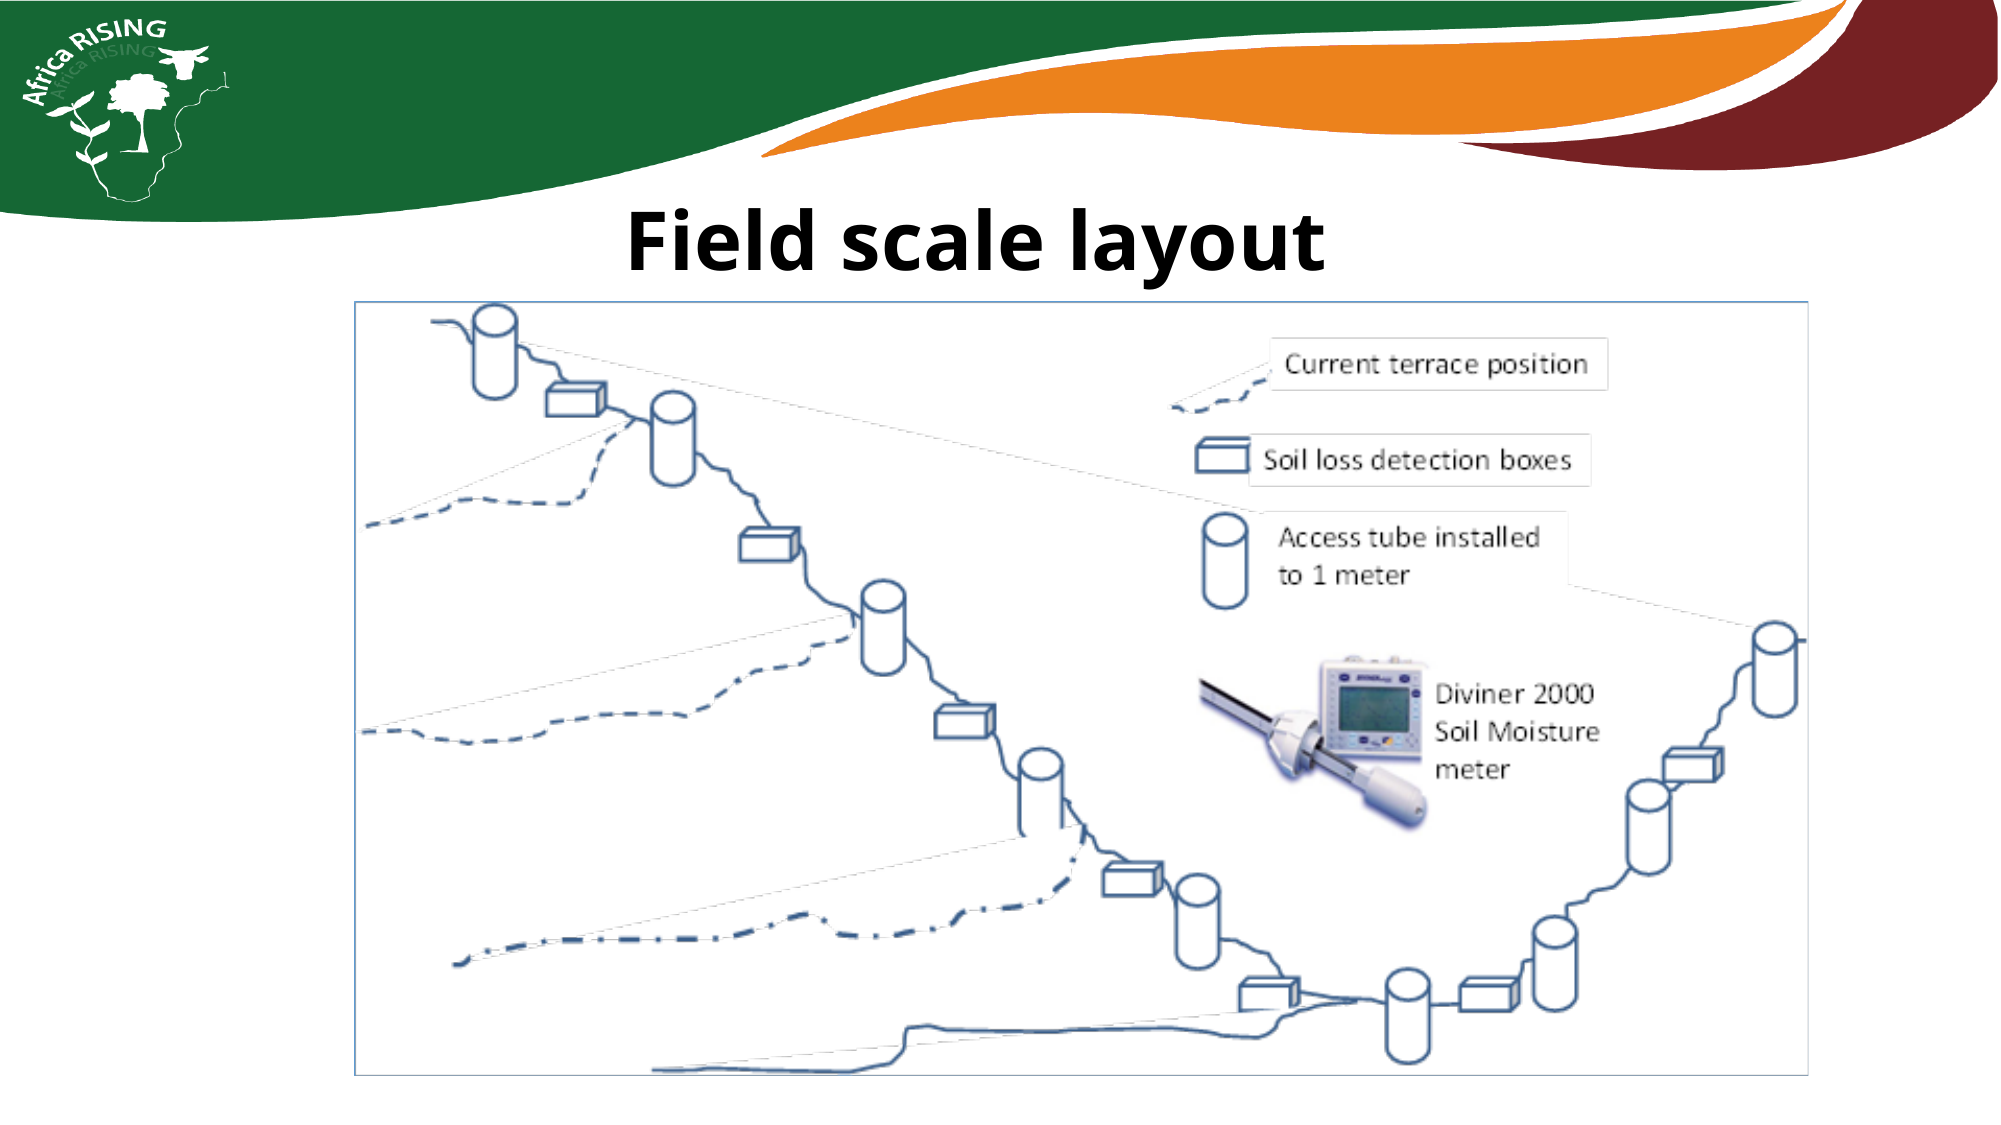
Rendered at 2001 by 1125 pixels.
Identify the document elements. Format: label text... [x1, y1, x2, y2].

picture [0, 0, 1998, 222]
list Field scale layout [557, 182, 1344, 300]
picture [353, 300, 1809, 1076]
